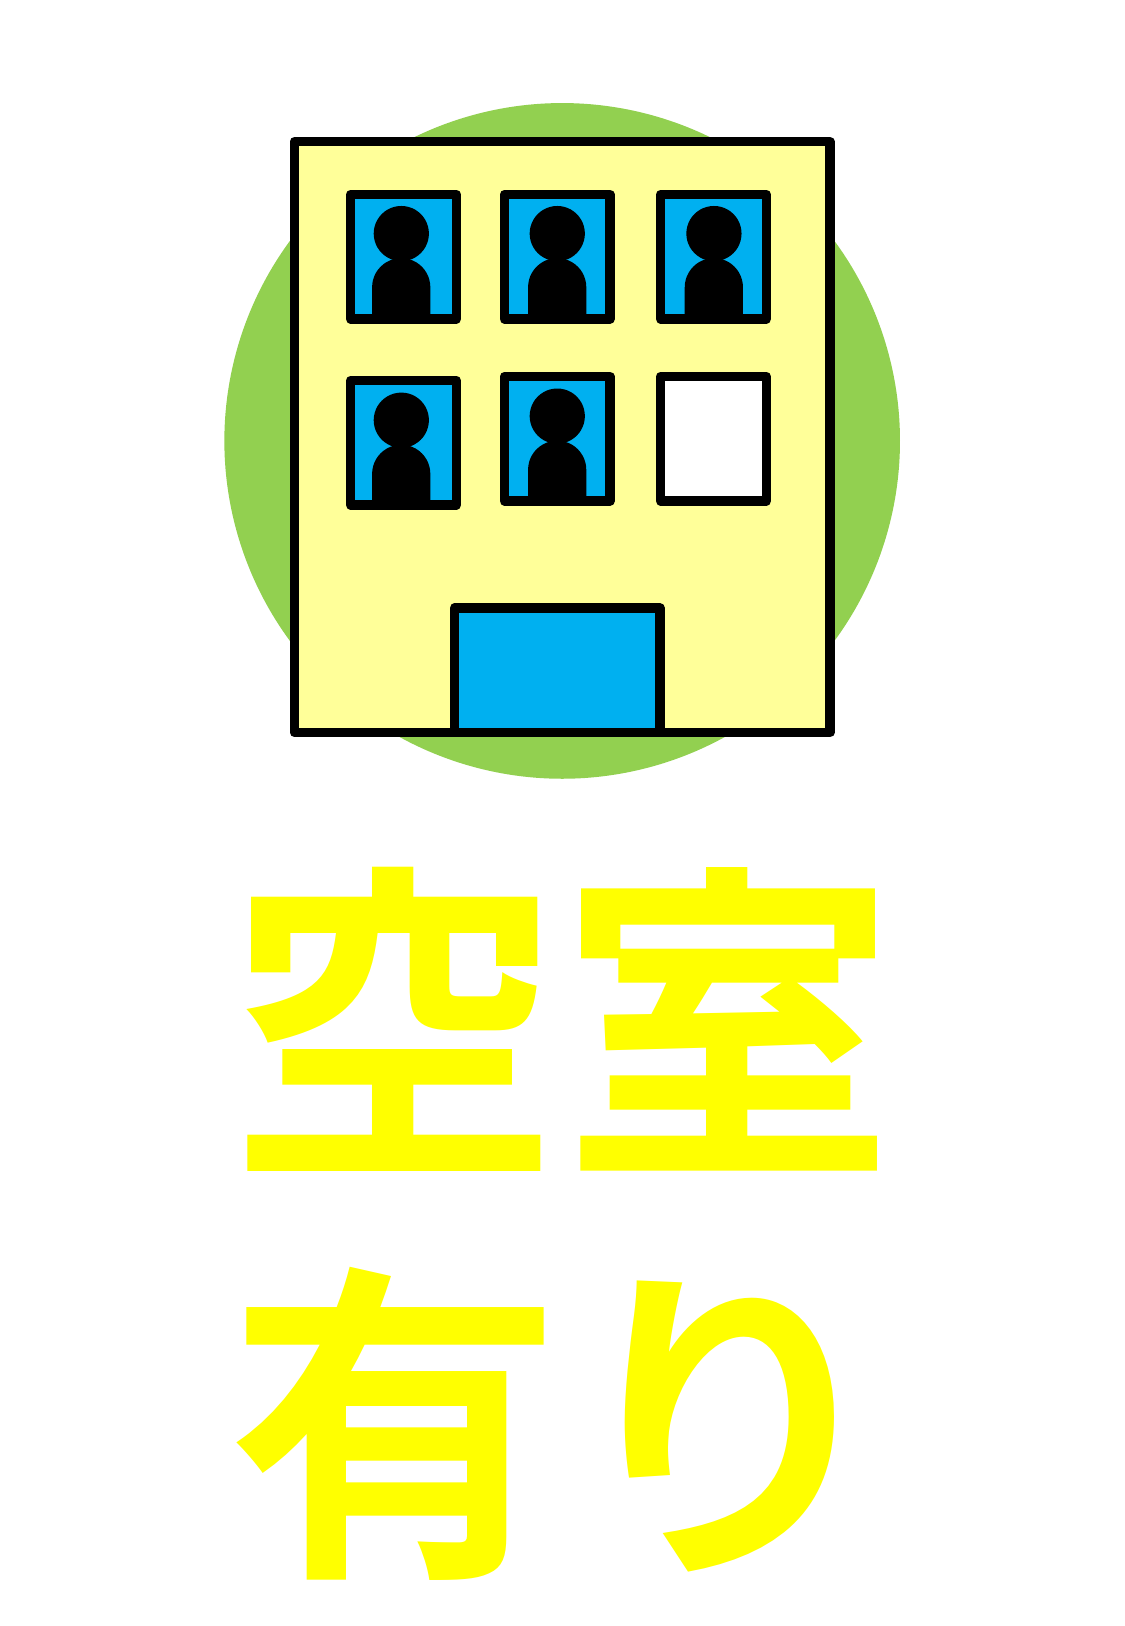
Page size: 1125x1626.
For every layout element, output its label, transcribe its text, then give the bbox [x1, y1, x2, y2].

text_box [224, 102, 901, 779]
text_box 空室有り [52, 809, 1072, 1625]
